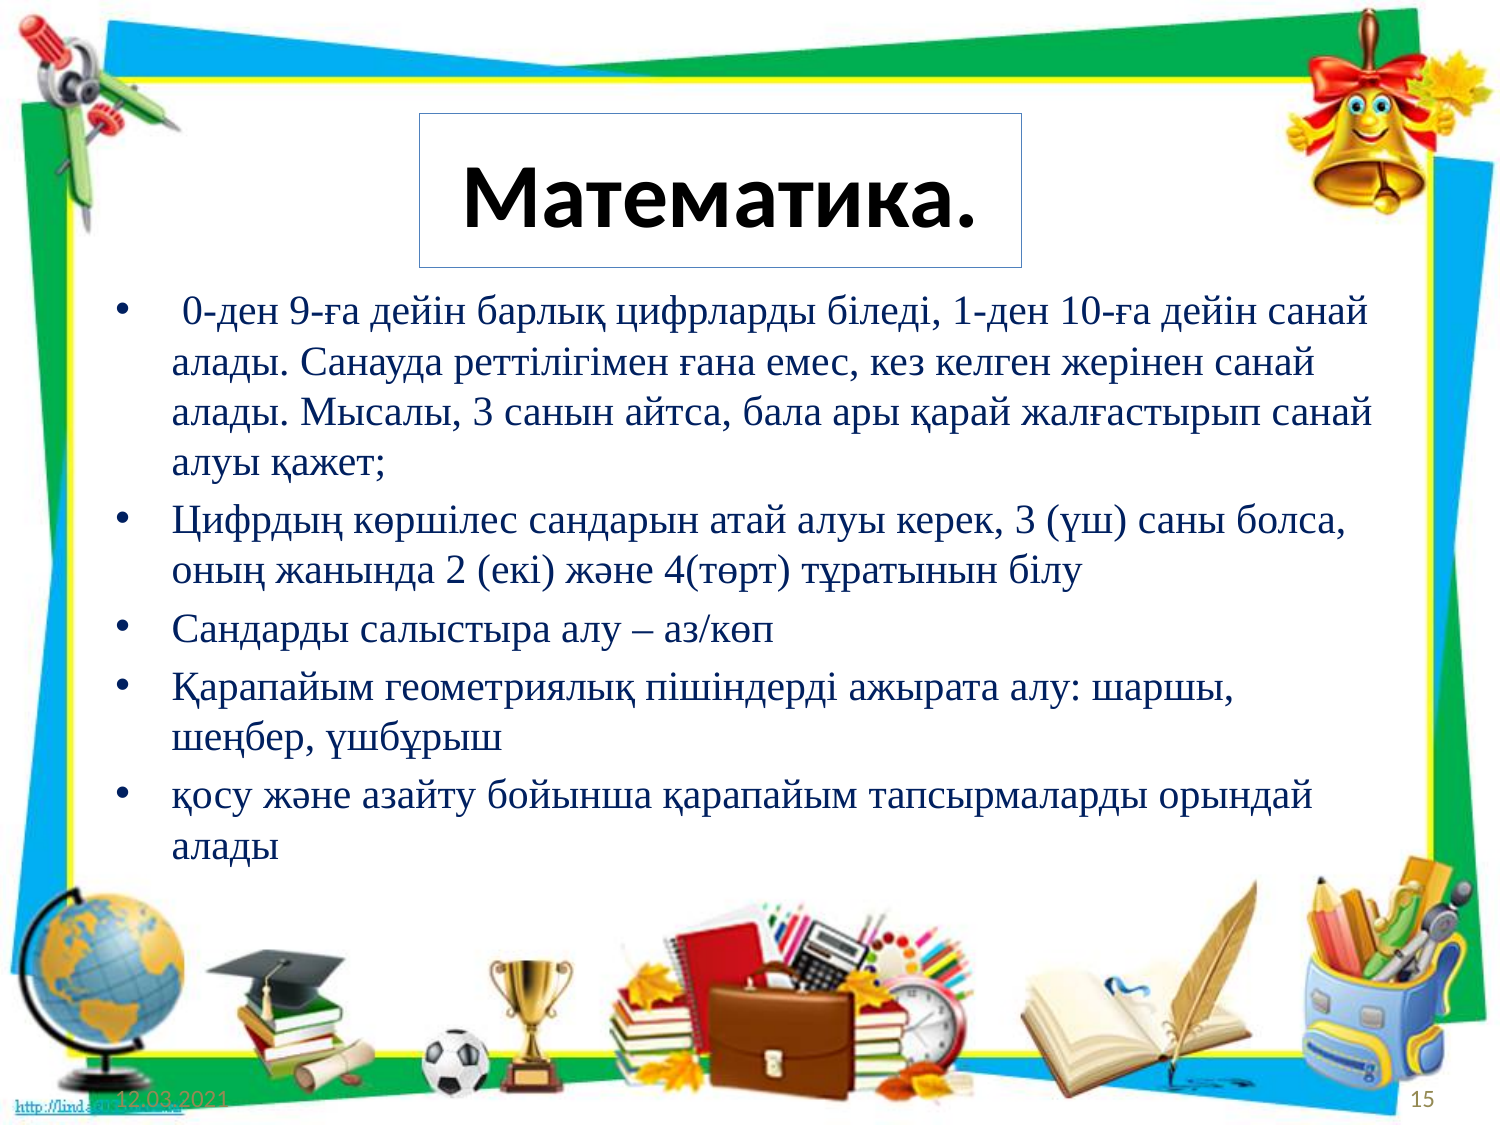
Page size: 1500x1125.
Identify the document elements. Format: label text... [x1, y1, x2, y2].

picture [0, 0, 1500, 1125]
list 0-ден 9-ға дейін барлық цифрларды біледі, 1-ден 10-ға дейін санай алады. Санауда реттілігімен ғана емес, кез келген жерінен санай алады. Мысалы, 3 санын айтса, бала ары қарай жалғастырып санай алуы қажет; Цифрдың көршілес сандарын атай алуы керек, 3 (үш) саны болса, оның жанында 2 (екі) және 4(төрт) тұратынын білу Сандарды салыстыра алу – аз/көп Қарапайым геометриялық пішіндерді ажырата алу: шаршы, шеңбер, үшбұрыш қосу және азайту бойынша қарапайым тапсырмаларды орындай алады [100, 275, 1400, 890]
title Математика. [419, 113, 1022, 268]
